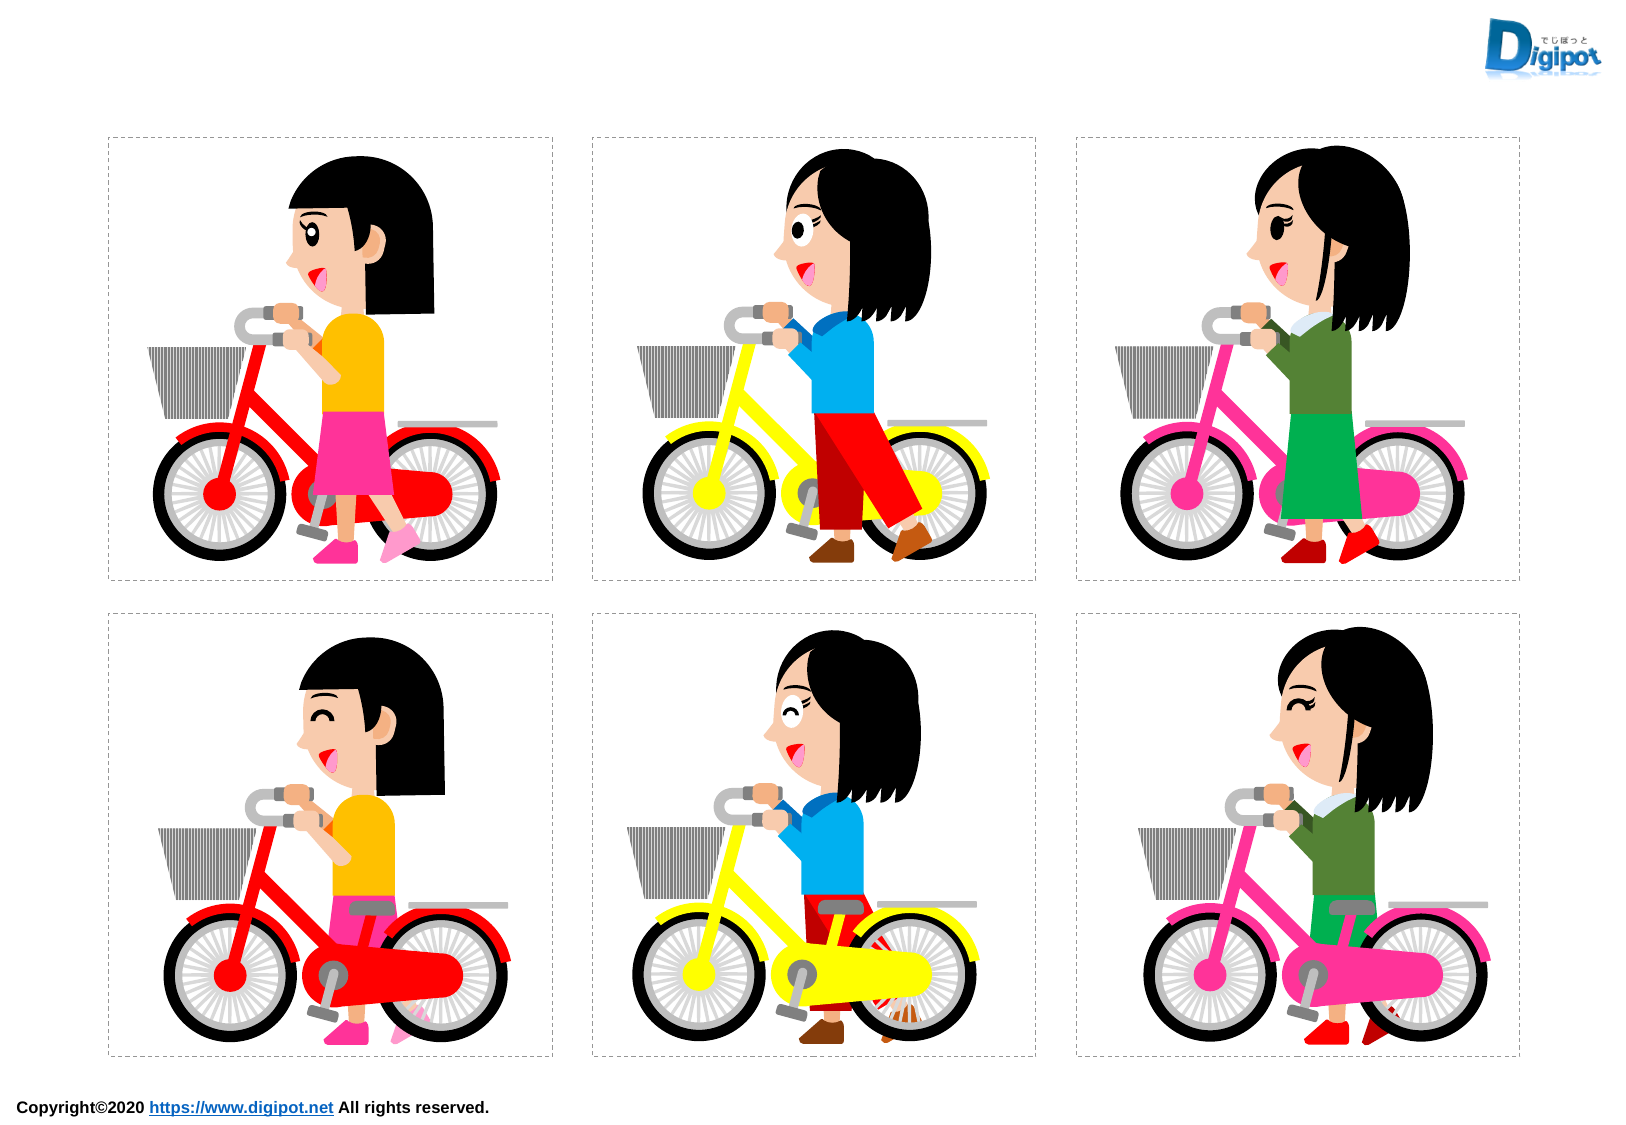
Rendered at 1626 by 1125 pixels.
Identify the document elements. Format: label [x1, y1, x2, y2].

text_box [1137, 633, 1493, 1046]
text_box [636, 149, 992, 565]
text_box [157, 637, 513, 1047]
picture [1485, 18, 1602, 82]
text_box [147, 156, 502, 566]
text_box [1114, 152, 1470, 565]
text_box [626, 630, 982, 1046]
